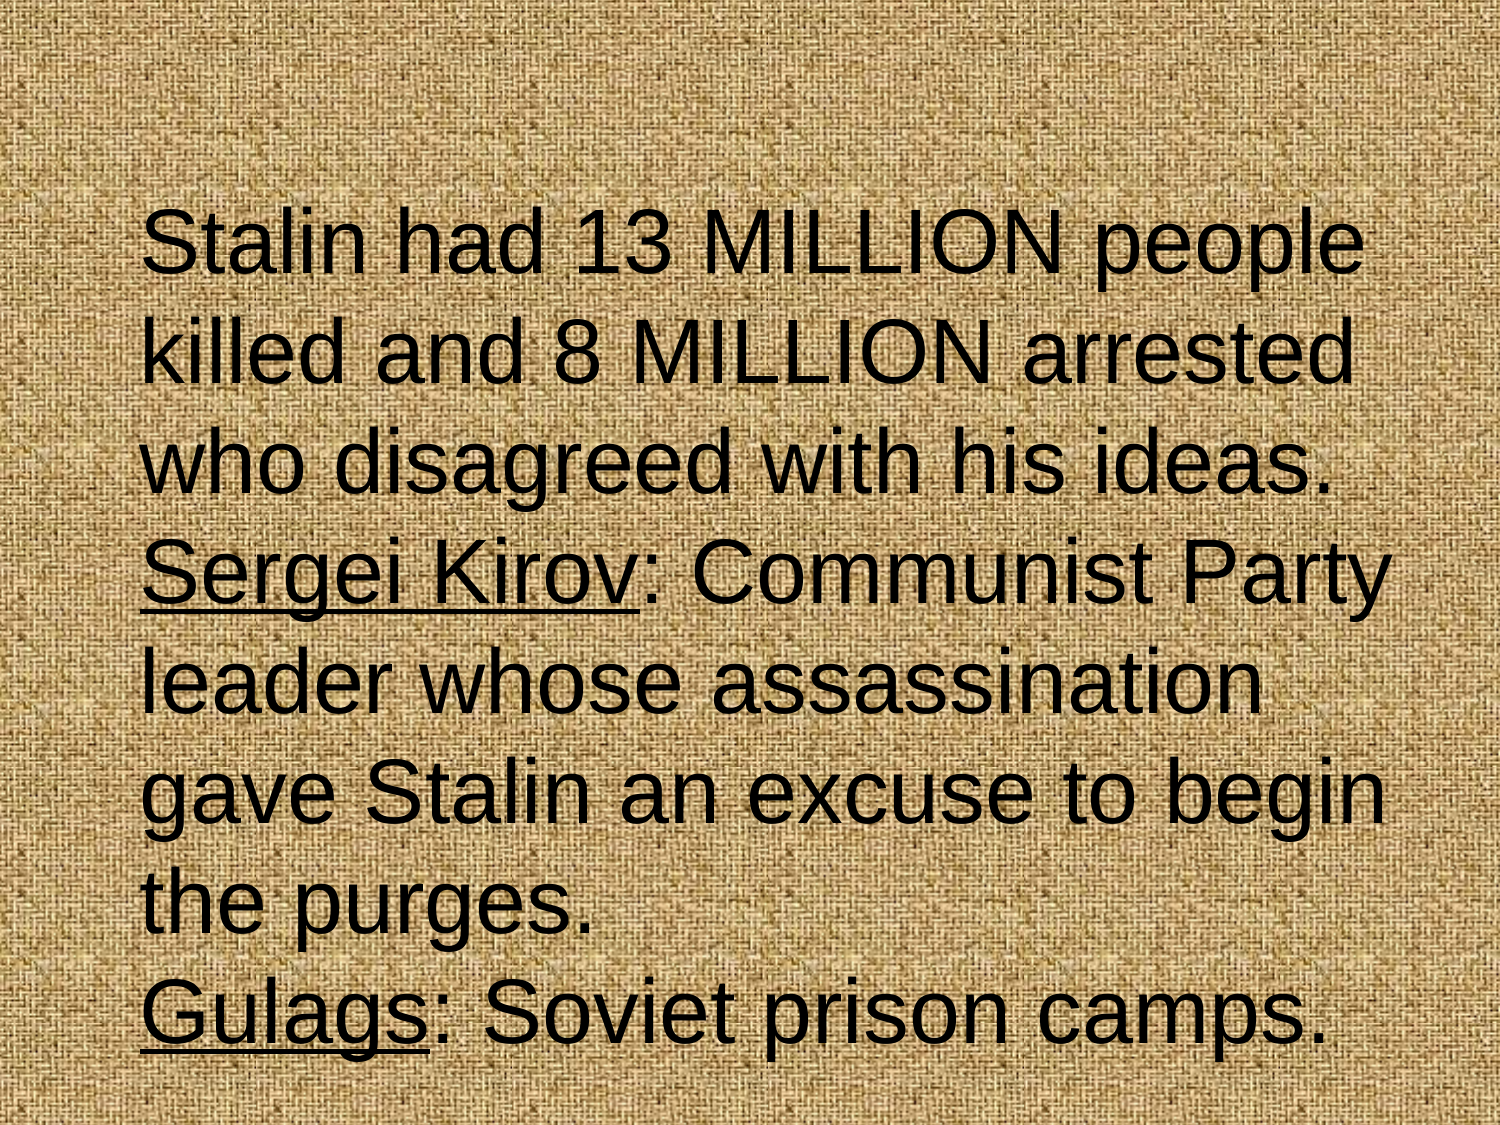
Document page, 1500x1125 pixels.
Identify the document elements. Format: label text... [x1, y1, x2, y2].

picture [0, 0, 1500, 1125]
text_box Stalin had 13 MILLION people killed and 8 MILLION arrested who disagreed with his ideas. Sergei Kirov: Communist Party leader whose assassination gave Stalin an excuse to begin the purges. Gulags: Soviet prison camps. [125, 174, 1438, 1070]
